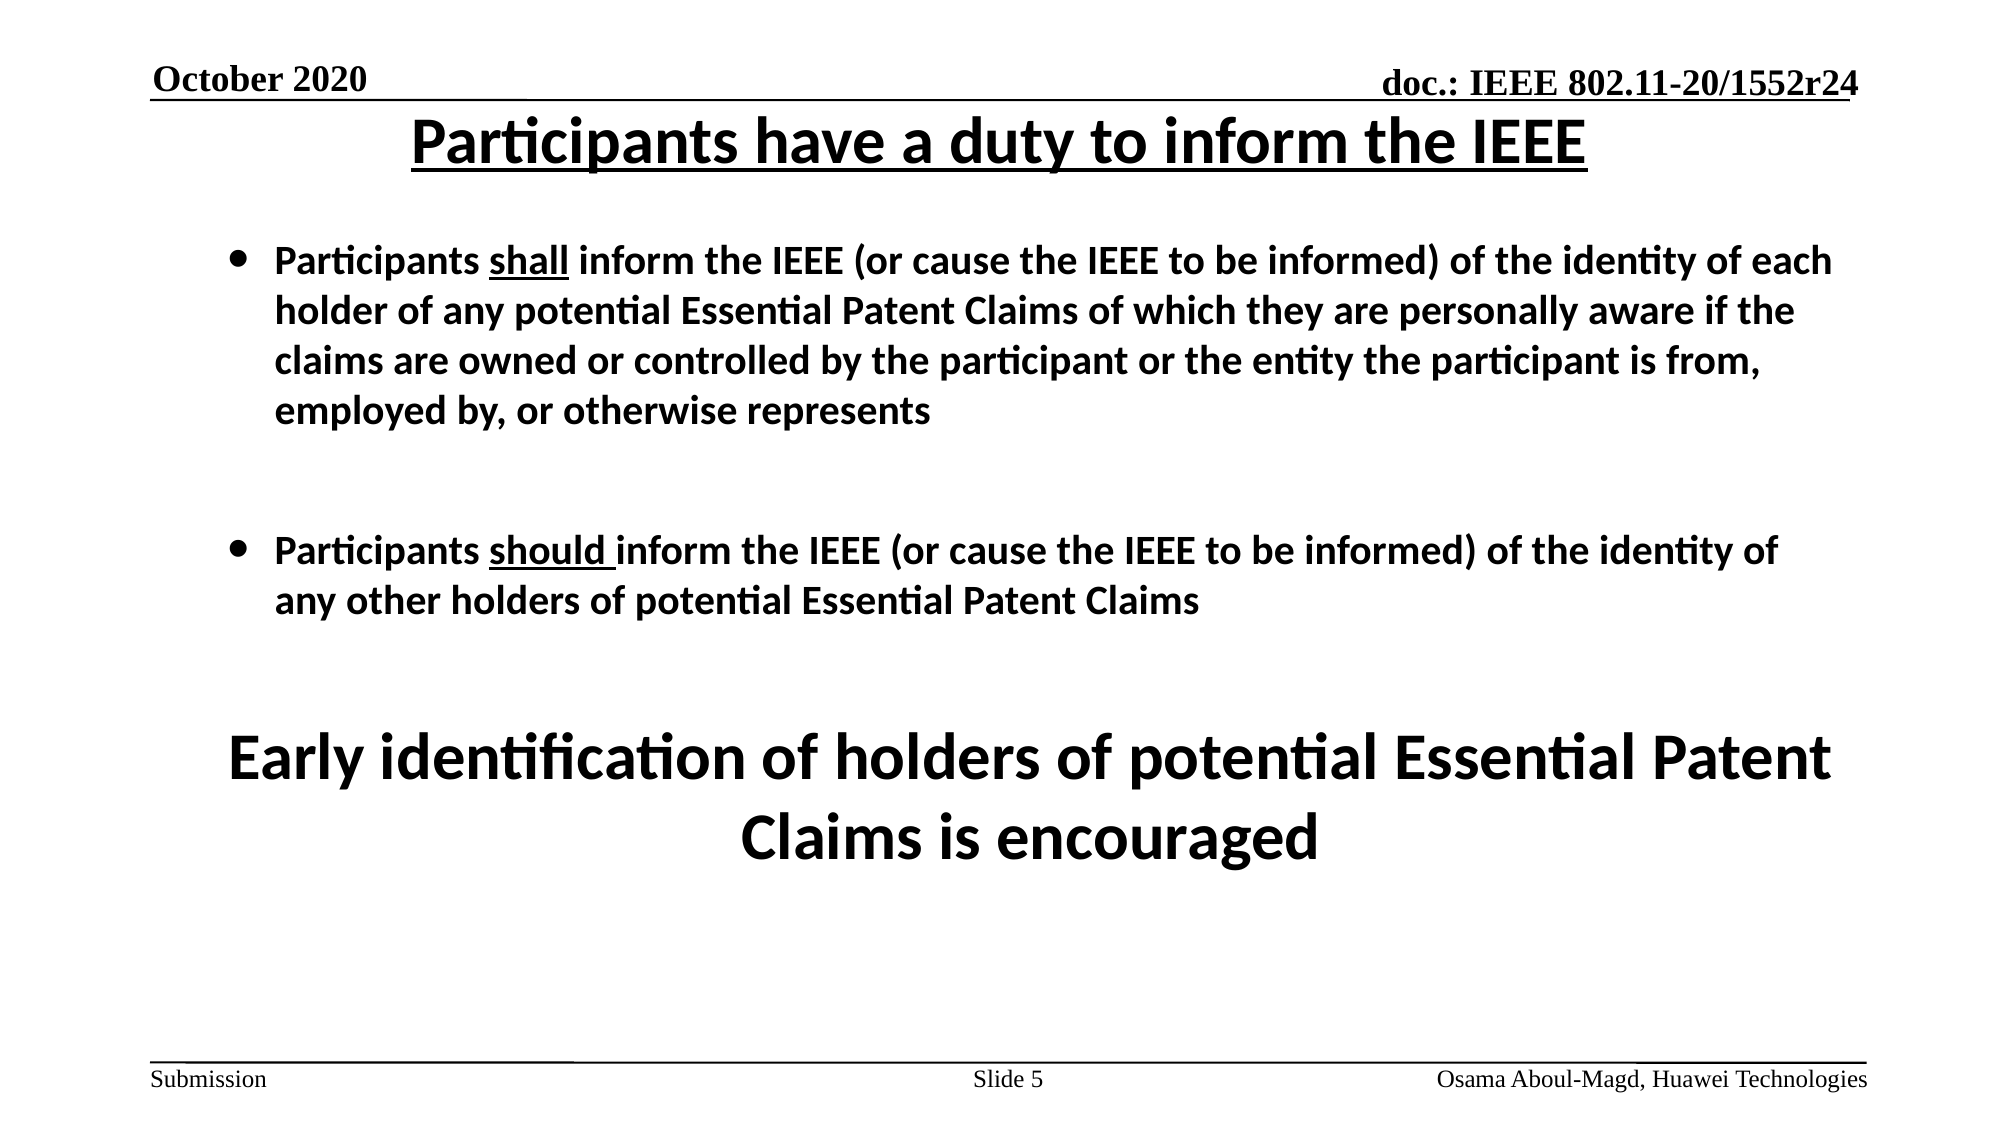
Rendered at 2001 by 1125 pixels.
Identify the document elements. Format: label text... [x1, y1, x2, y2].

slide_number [152, 54, 563, 100]
title Participants have a duty to inform the IEEE [362, 112, 1638, 163]
slide_number Slide 5 [950, 1061, 1067, 1123]
footer Osama Aboul-Magd, Huawei Technologies [1171, 1061, 1869, 1093]
list Participants shall inform the IEEE (or cause the IEEE to be informed) of the identity of each holder of any potential Essential Patent Claims of which they are personally aware if the claims are owned or controlled by the participant or the entity the participant is from, employed by, or otherwise represents Participants should inform the IEEE (or cause the IEEE to be informed) of the identity of any other holders of potential Essential Patent Claims Early identification of holders of potential Essential Patent Claims is encouraged [137, 224, 1851, 901]
